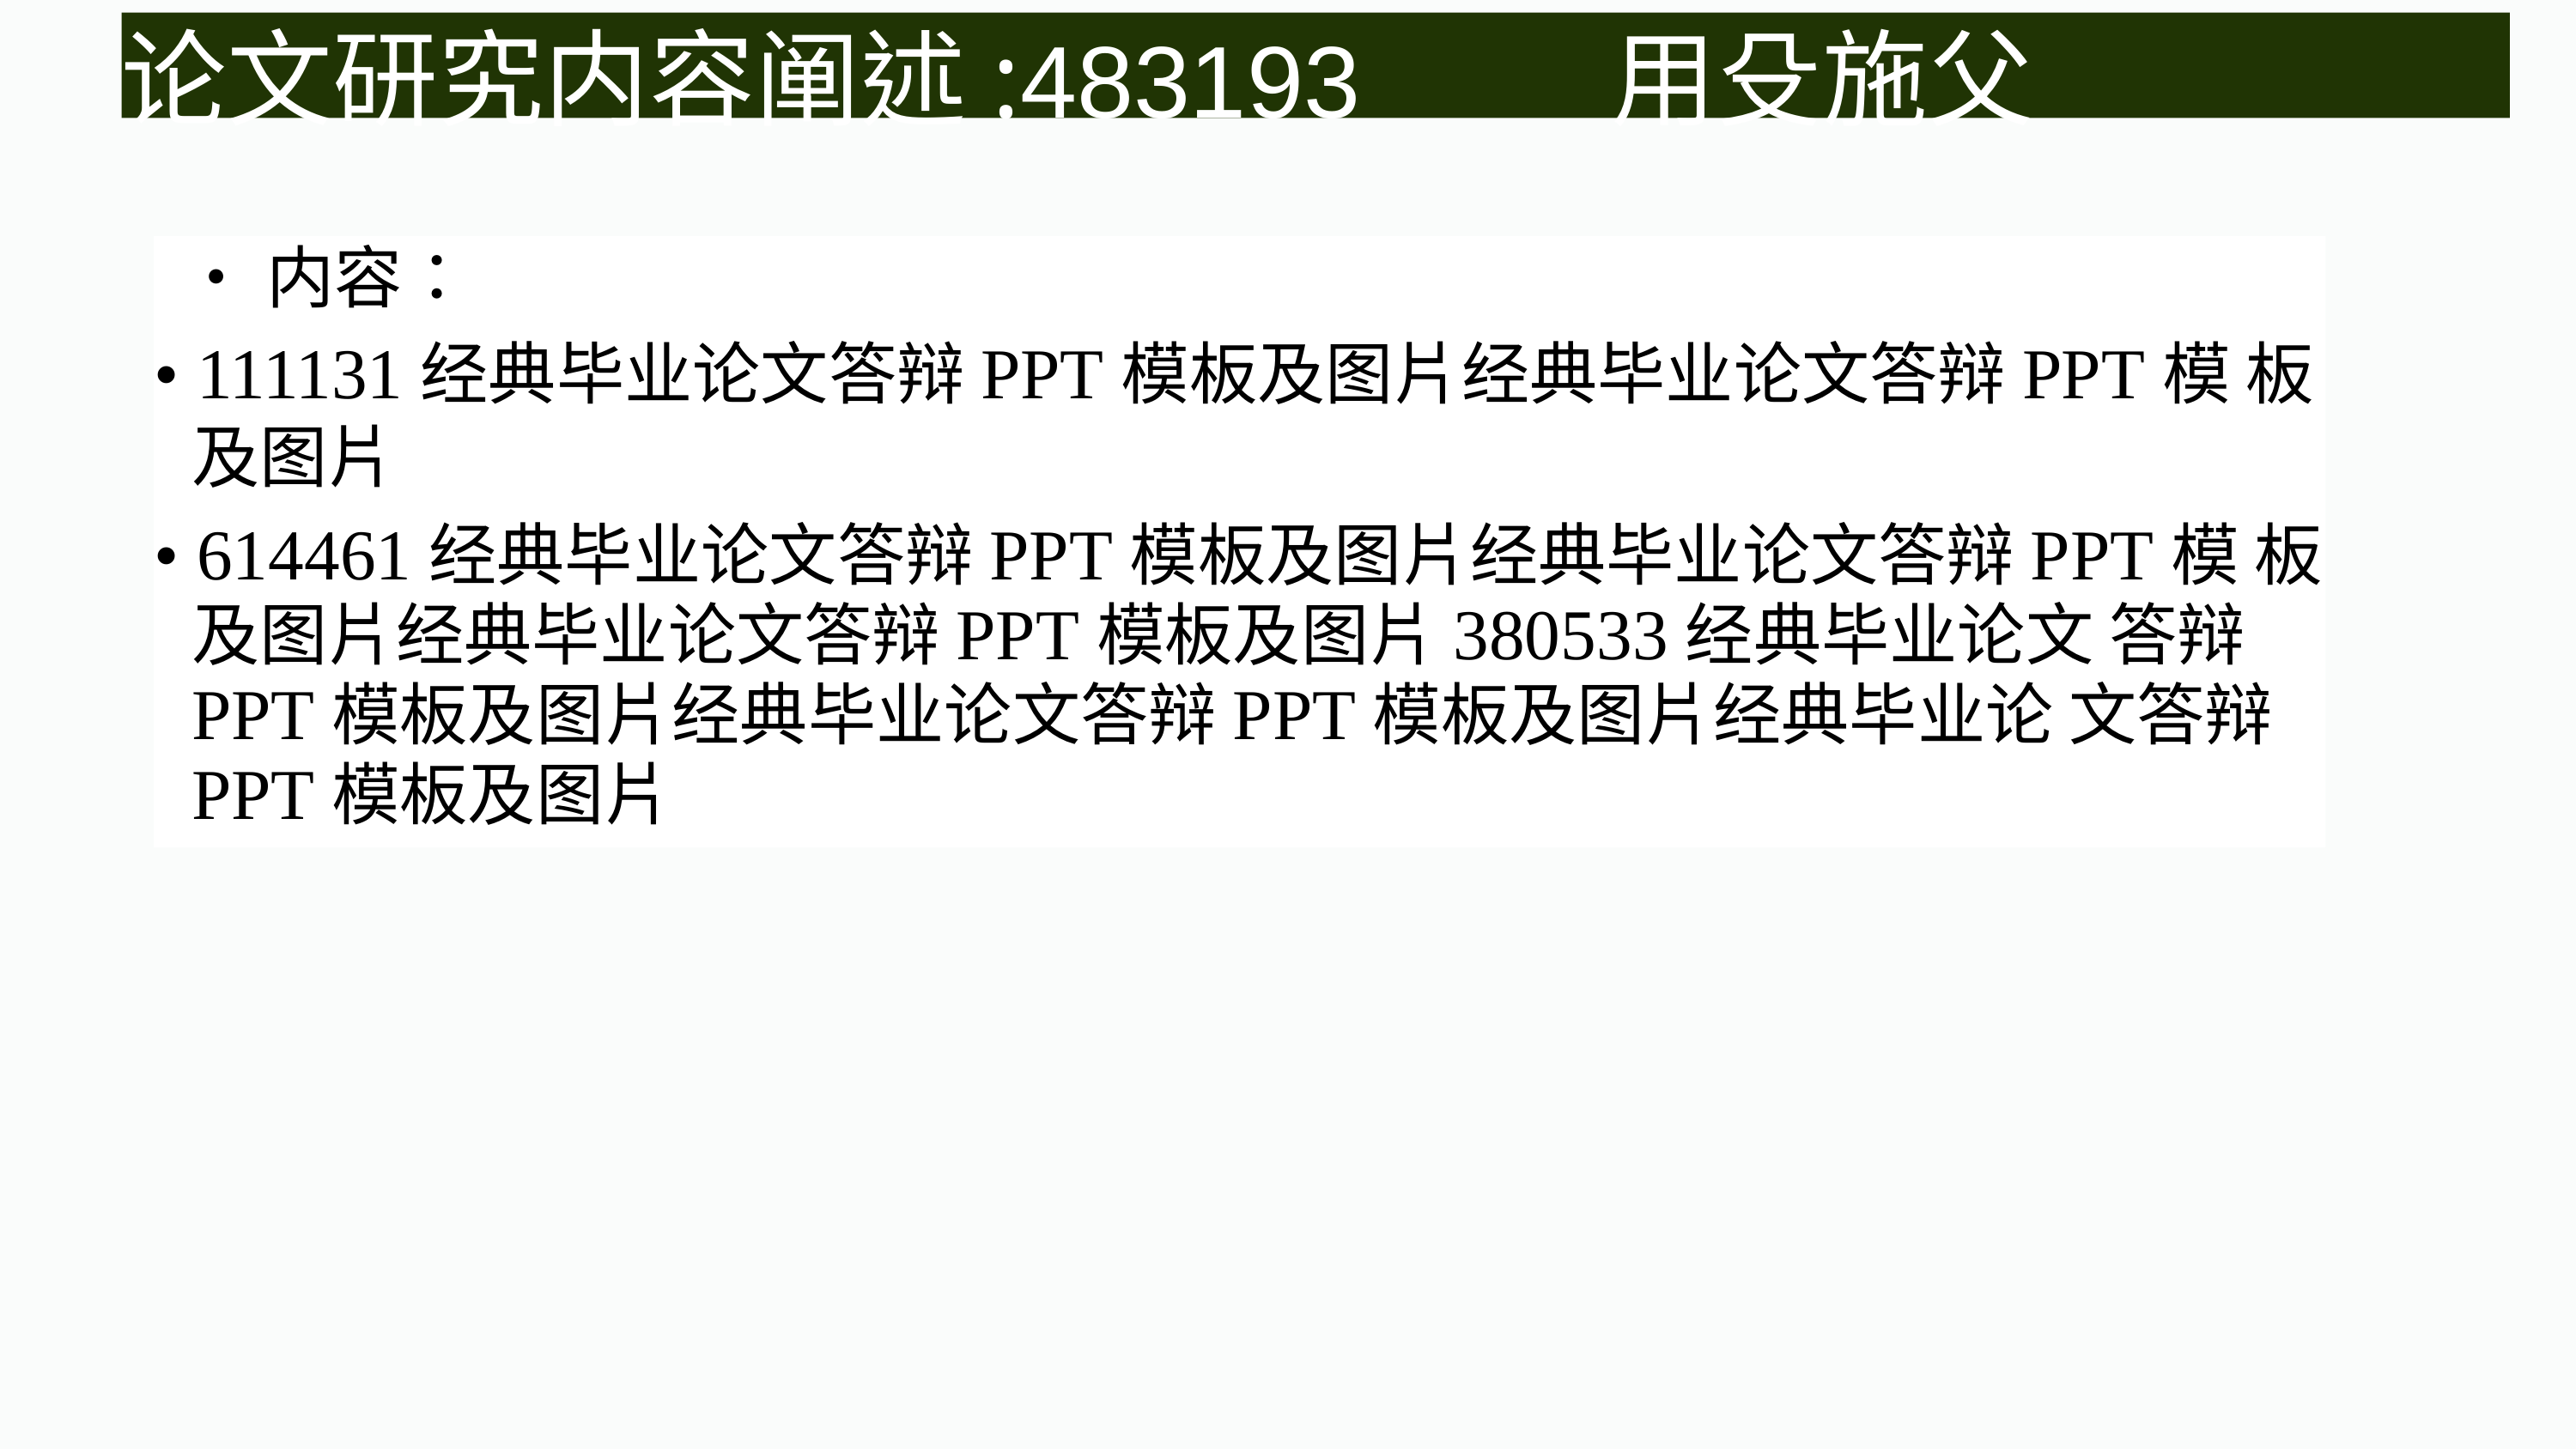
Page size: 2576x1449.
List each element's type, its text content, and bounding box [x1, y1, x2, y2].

text_box •内容： • 111131经典毕业论文答辩PPT模板及图片经典毕业论文答辩PPT模 板及图片 • 614461经典毕业论文答辩PPT模板及图片经典毕业论文答辩PPT模 板及图片经典毕业论文答辩PPT模板及图片380533经典毕业论文 答辩PPT模板及图片经典毕业论文答辩PPT模板及图片经典毕业论 文答辩PPT模板及图片 [154, 236, 2326, 848]
text_box 论文研究内容阐述:483193 用殳施父 [121, 12, 2510, 118]
